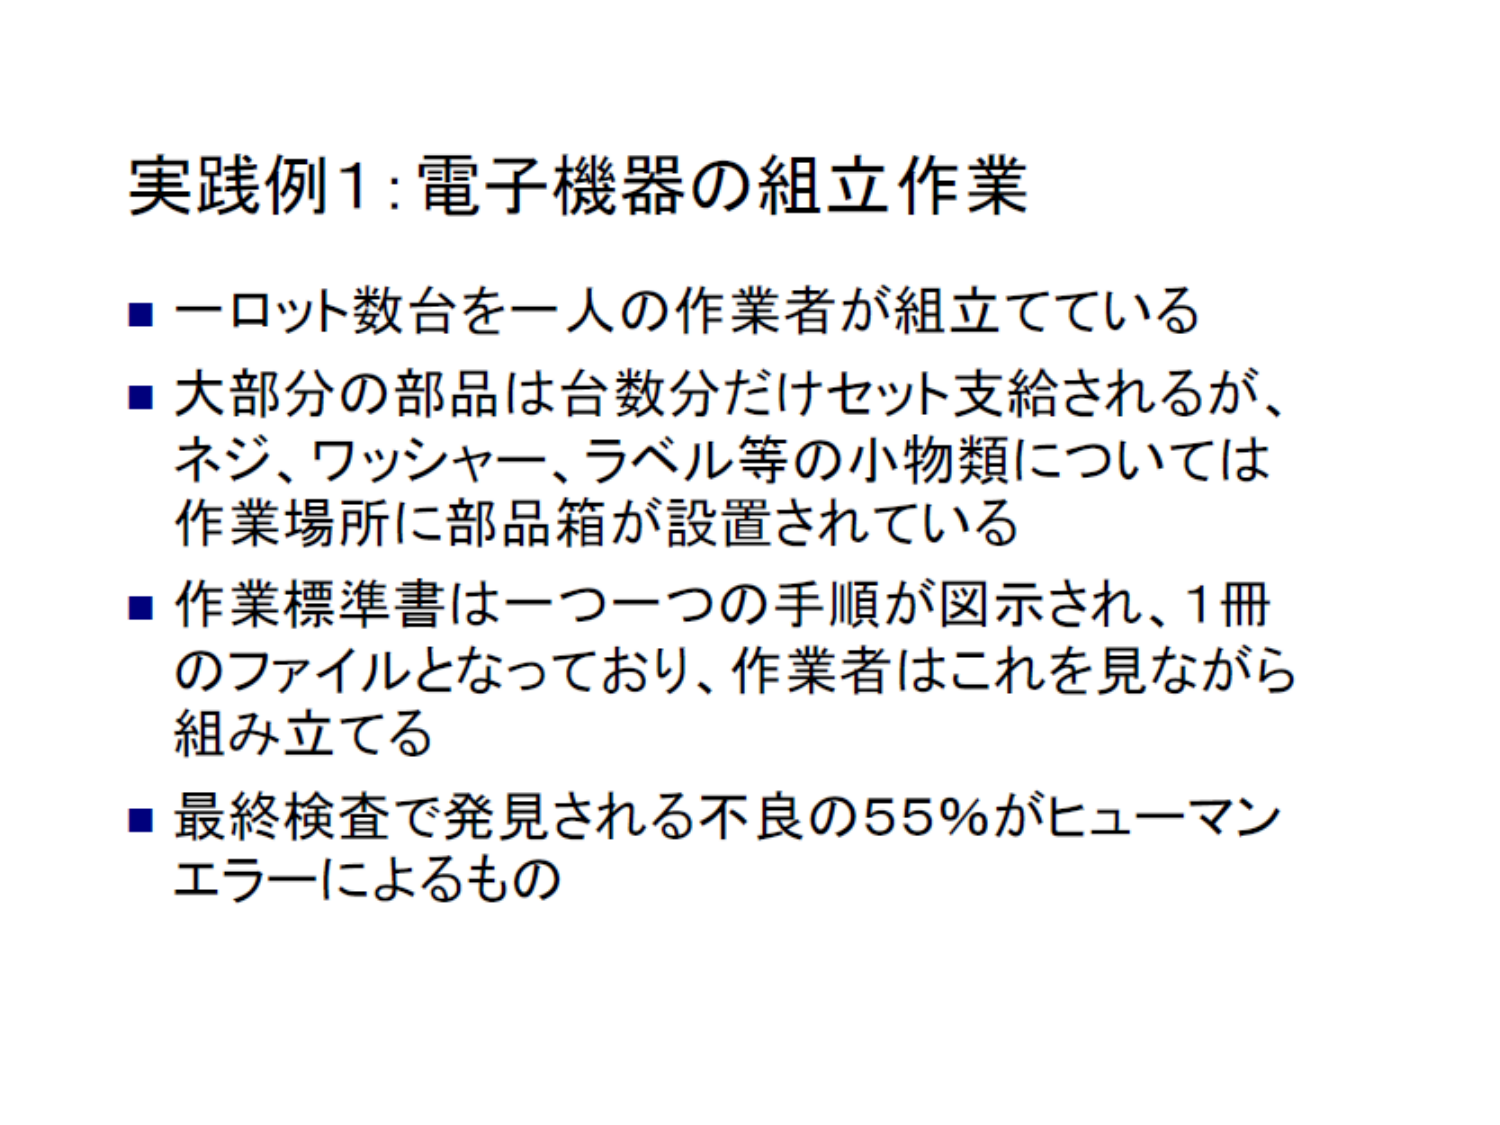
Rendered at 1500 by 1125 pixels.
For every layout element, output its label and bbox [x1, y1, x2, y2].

picture [90, 136, 1320, 917]
